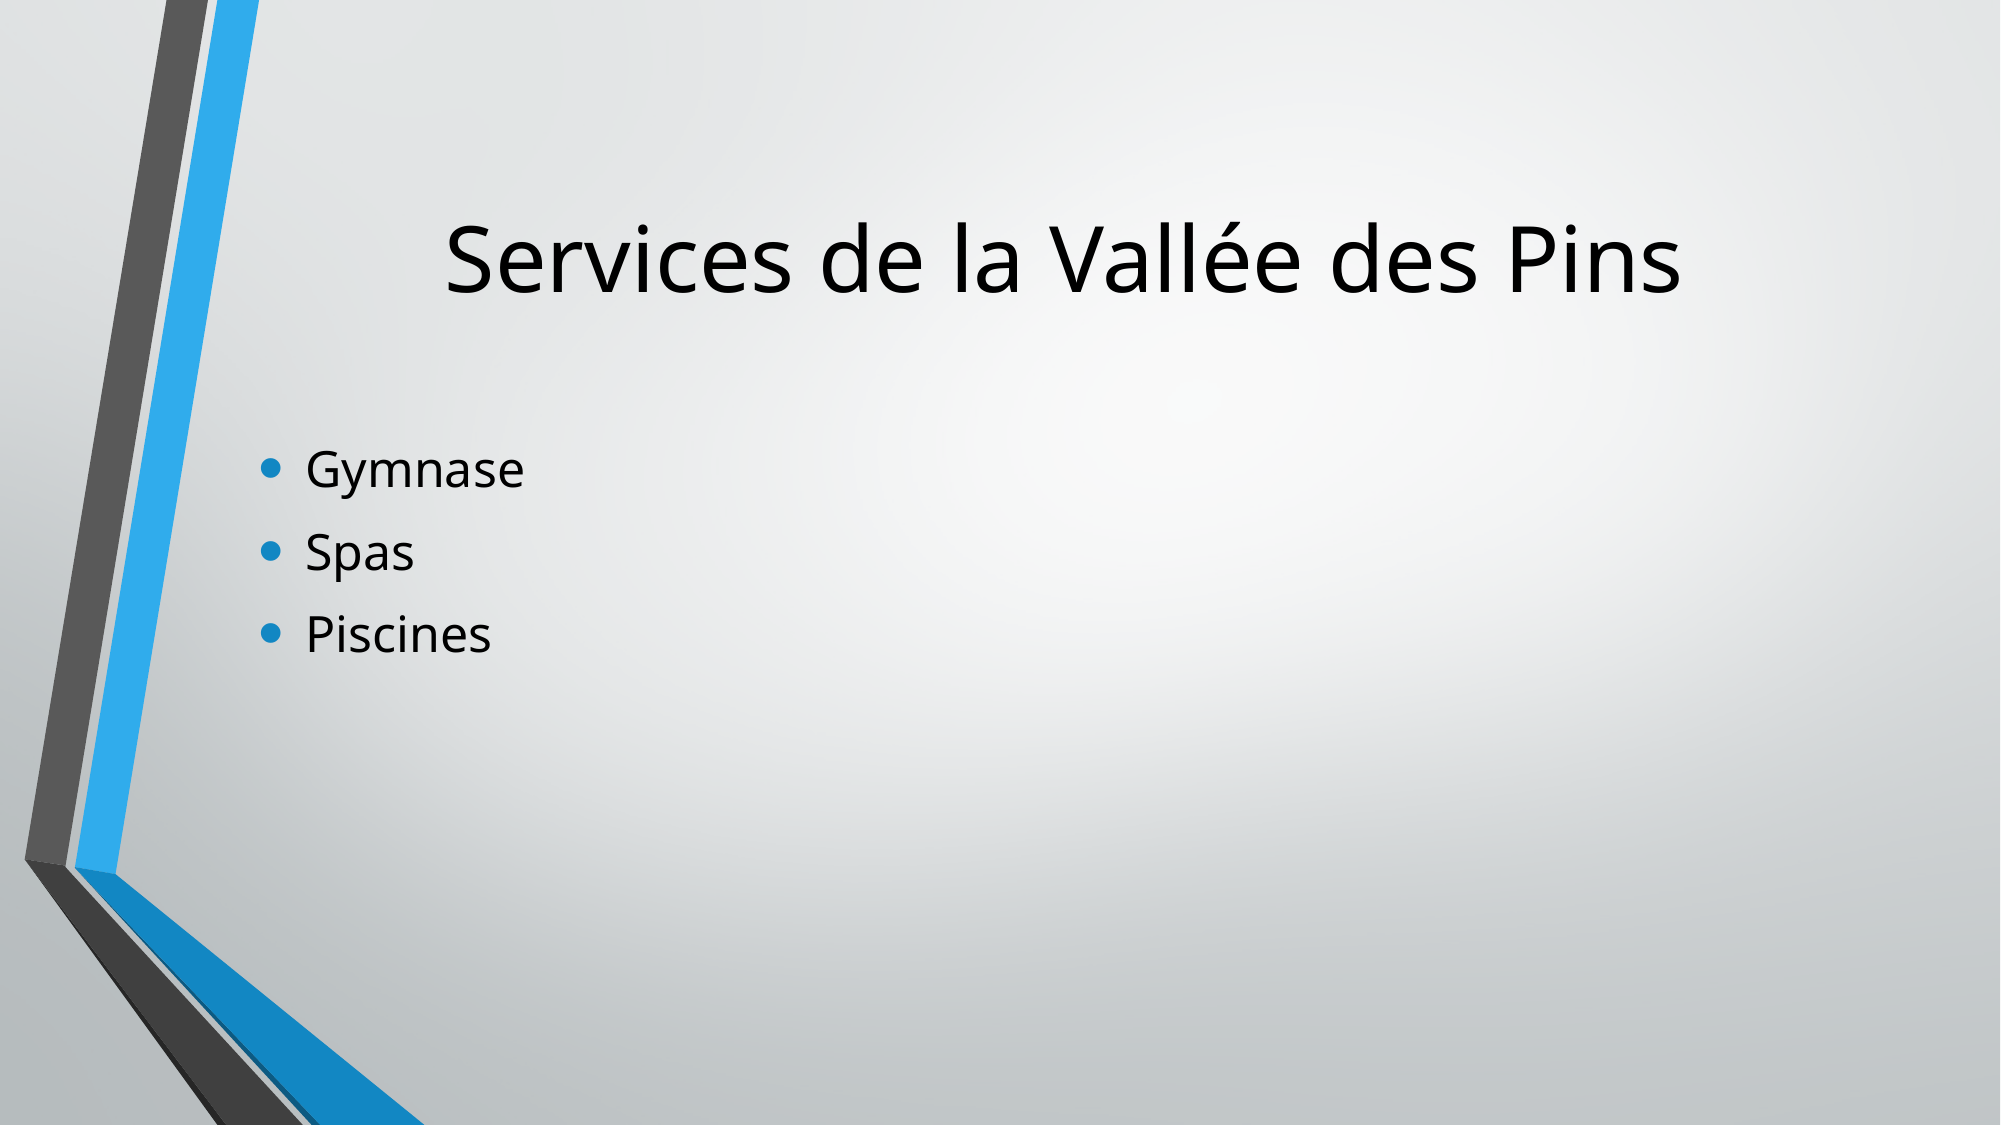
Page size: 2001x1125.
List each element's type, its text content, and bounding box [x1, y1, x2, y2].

title Services de la Vallée des Pins [243, 112, 1887, 400]
list Gymnase Spas Piscines [243, 378, 638, 722]
